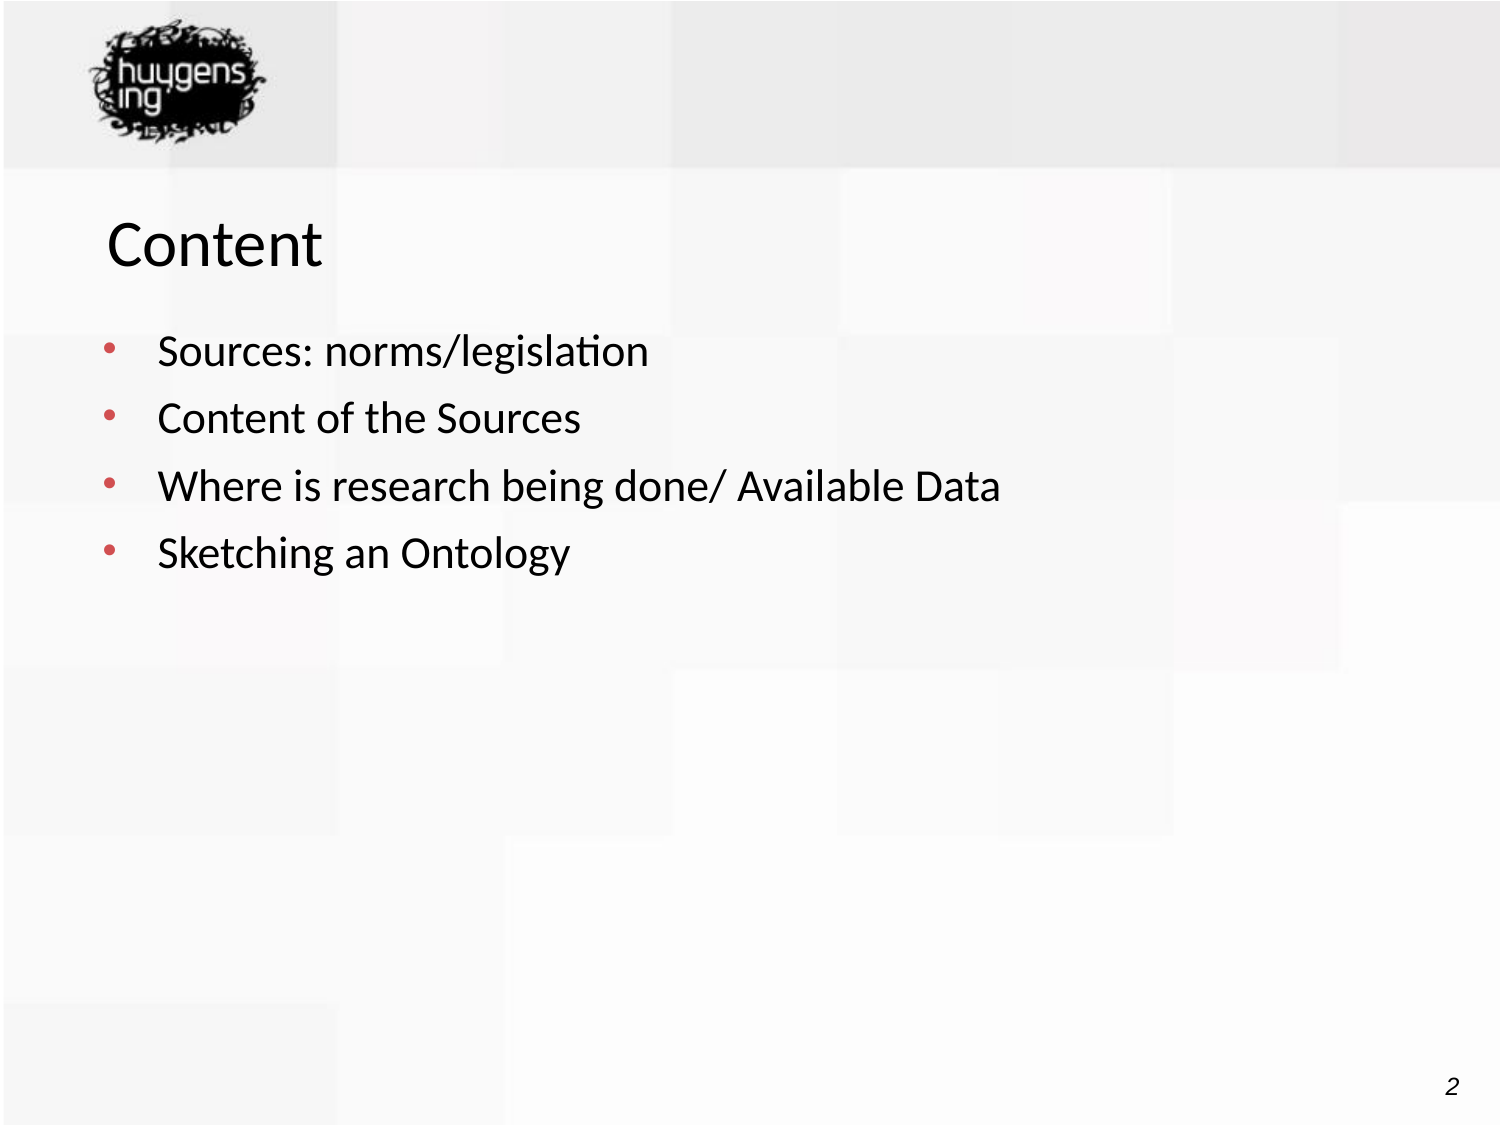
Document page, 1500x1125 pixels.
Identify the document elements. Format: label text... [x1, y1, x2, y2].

picture [3, 1, 1500, 1125]
title Content [92, 191, 1368, 318]
list Sources: norms/legislation Content of the Sources Where is research being done/ Available Data Sketching an Ontology [86, 312, 1210, 1013]
slide_number 2 [1324, 1062, 1475, 1125]
